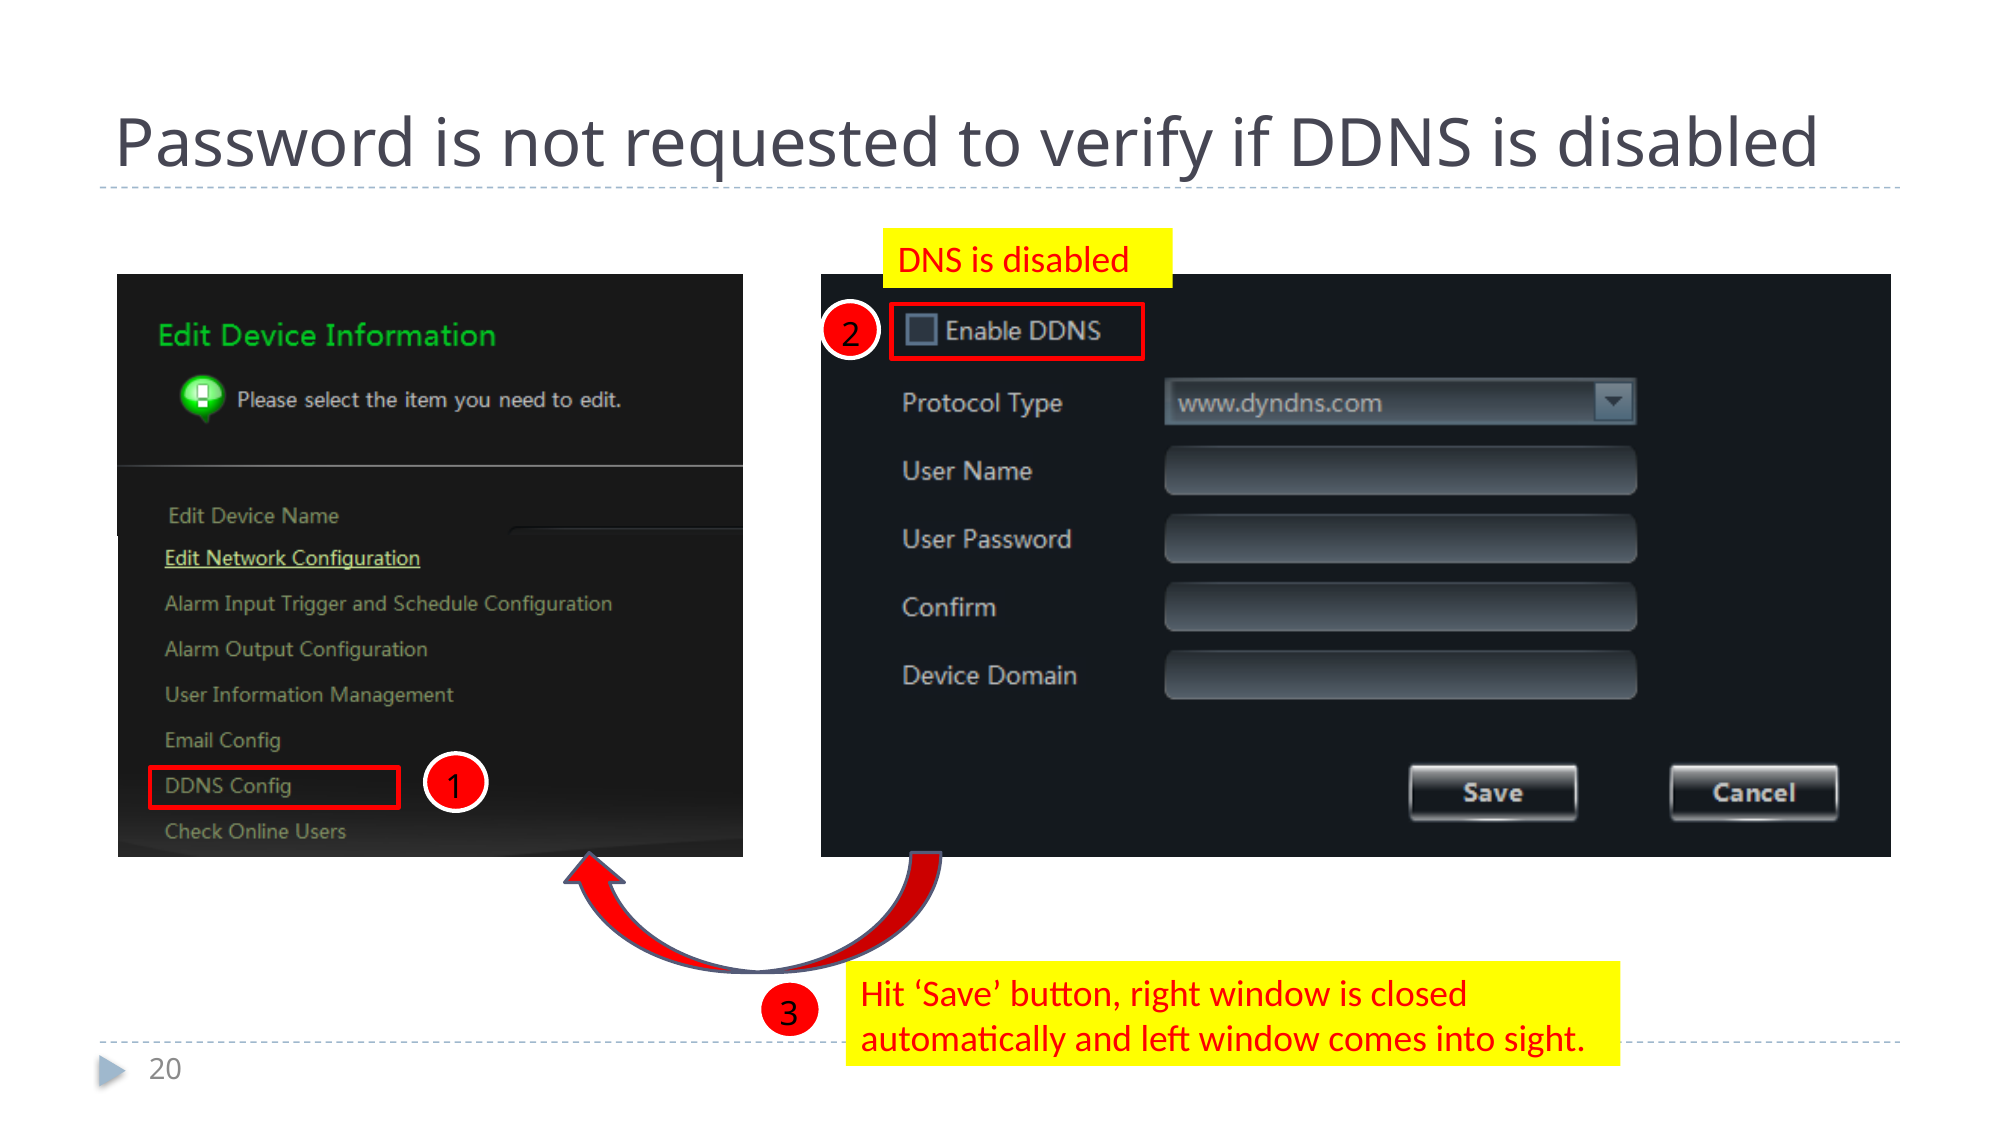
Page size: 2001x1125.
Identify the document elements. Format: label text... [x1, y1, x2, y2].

slide_number 20 [133, 1042, 568, 1103]
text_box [758, 980, 826, 1041]
picture [821, 274, 1891, 857]
text_box Hit ‘Save’ button, right window is closed automatically and left window comes into sight. [845, 961, 1621, 1066]
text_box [117, 274, 744, 857]
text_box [821, 300, 884, 362]
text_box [424, 753, 492, 814]
text_box DNS is disabled [883, 228, 1173, 274]
title Password is not requested to verify if DDNS is disabled [99, 24, 1900, 188]
text_box [563, 869, 941, 975]
